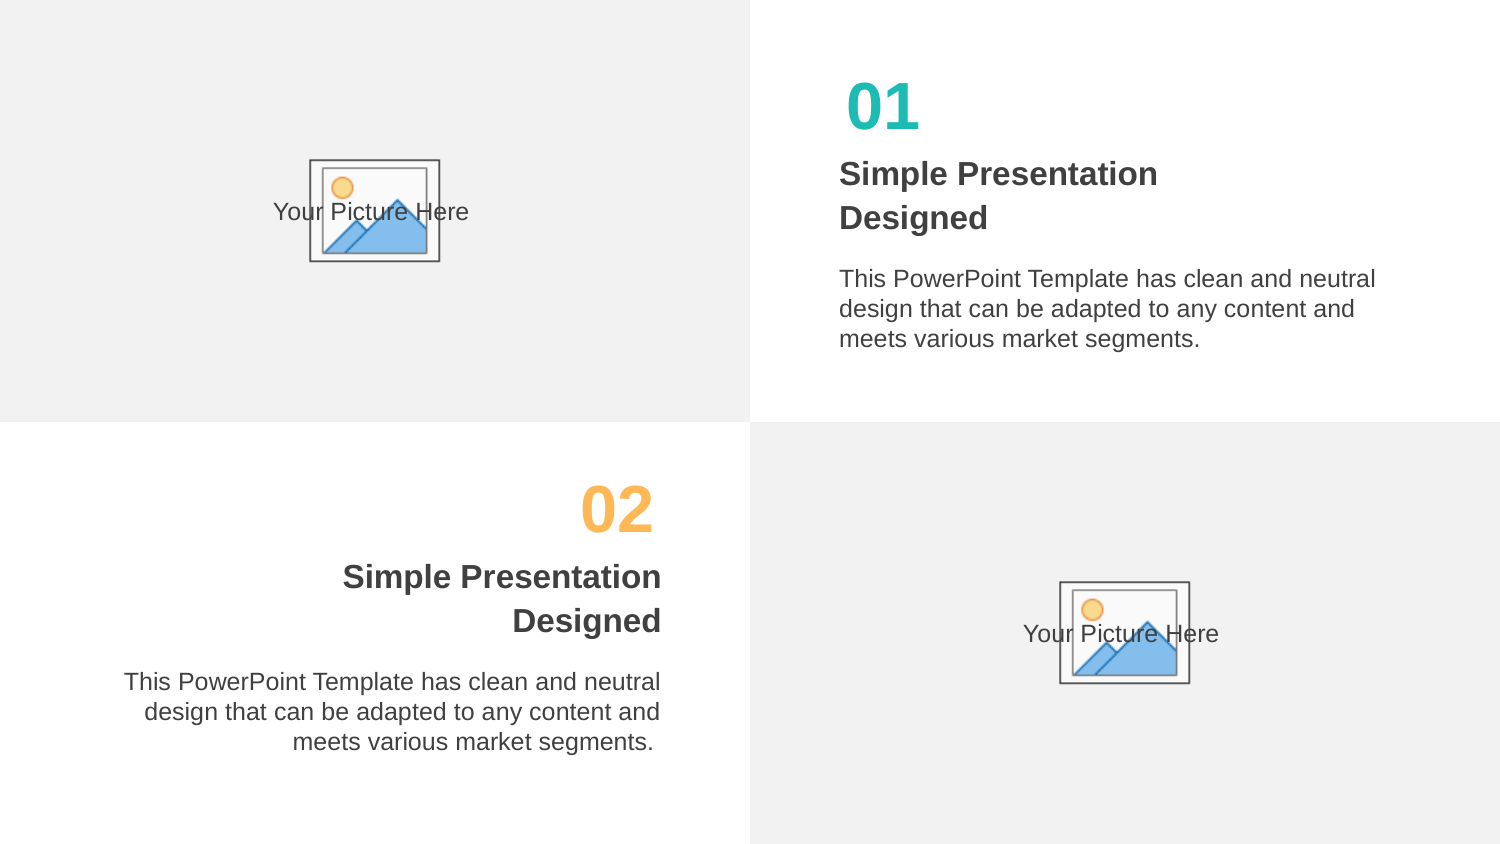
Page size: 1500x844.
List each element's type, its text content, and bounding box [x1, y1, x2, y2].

text_box This PowerPoint Template has clean and neutral design that can be adapted to any content and meets various market segments. [824, 254, 1413, 360]
text_box Simple Presentation Designed [824, 131, 1201, 253]
text_box 01 [824, 55, 943, 131]
text_box This PowerPoint Template has clean and neutral design that can be adapted to any content and meets various market segments. [88, 658, 677, 763]
picture [0, 0, 1500, 844]
text_box 02 [558, 458, 677, 534]
text_box Simple Presentation Designed [300, 534, 677, 656]
